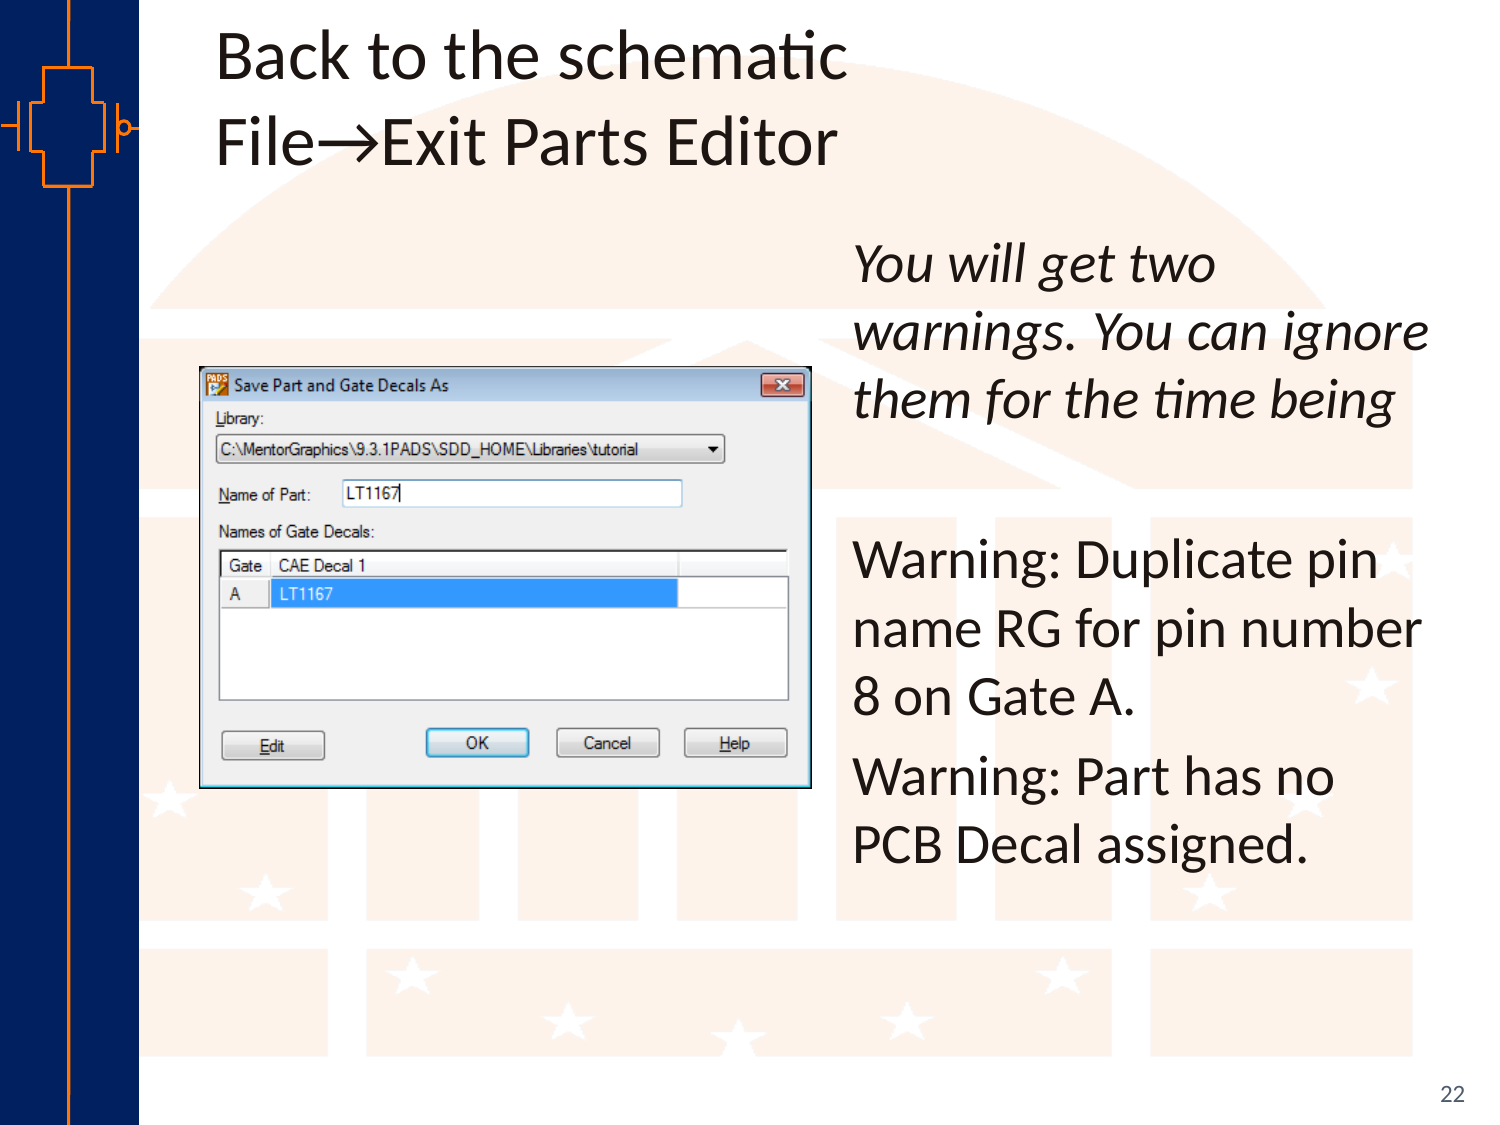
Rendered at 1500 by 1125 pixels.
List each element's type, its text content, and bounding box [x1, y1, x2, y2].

list You will get two warnings. You can ignore them for the time being Warning: Duplicate pin name RG for pin number 8 on Gate A. Warning: Part has no PCB Decal assigned. [836, 217, 1449, 938]
title Back to the schematic File→Exit Parts Editor [200, 0, 1388, 188]
slide_number 22 [1425, 1062, 1488, 1123]
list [199, 366, 812, 789]
